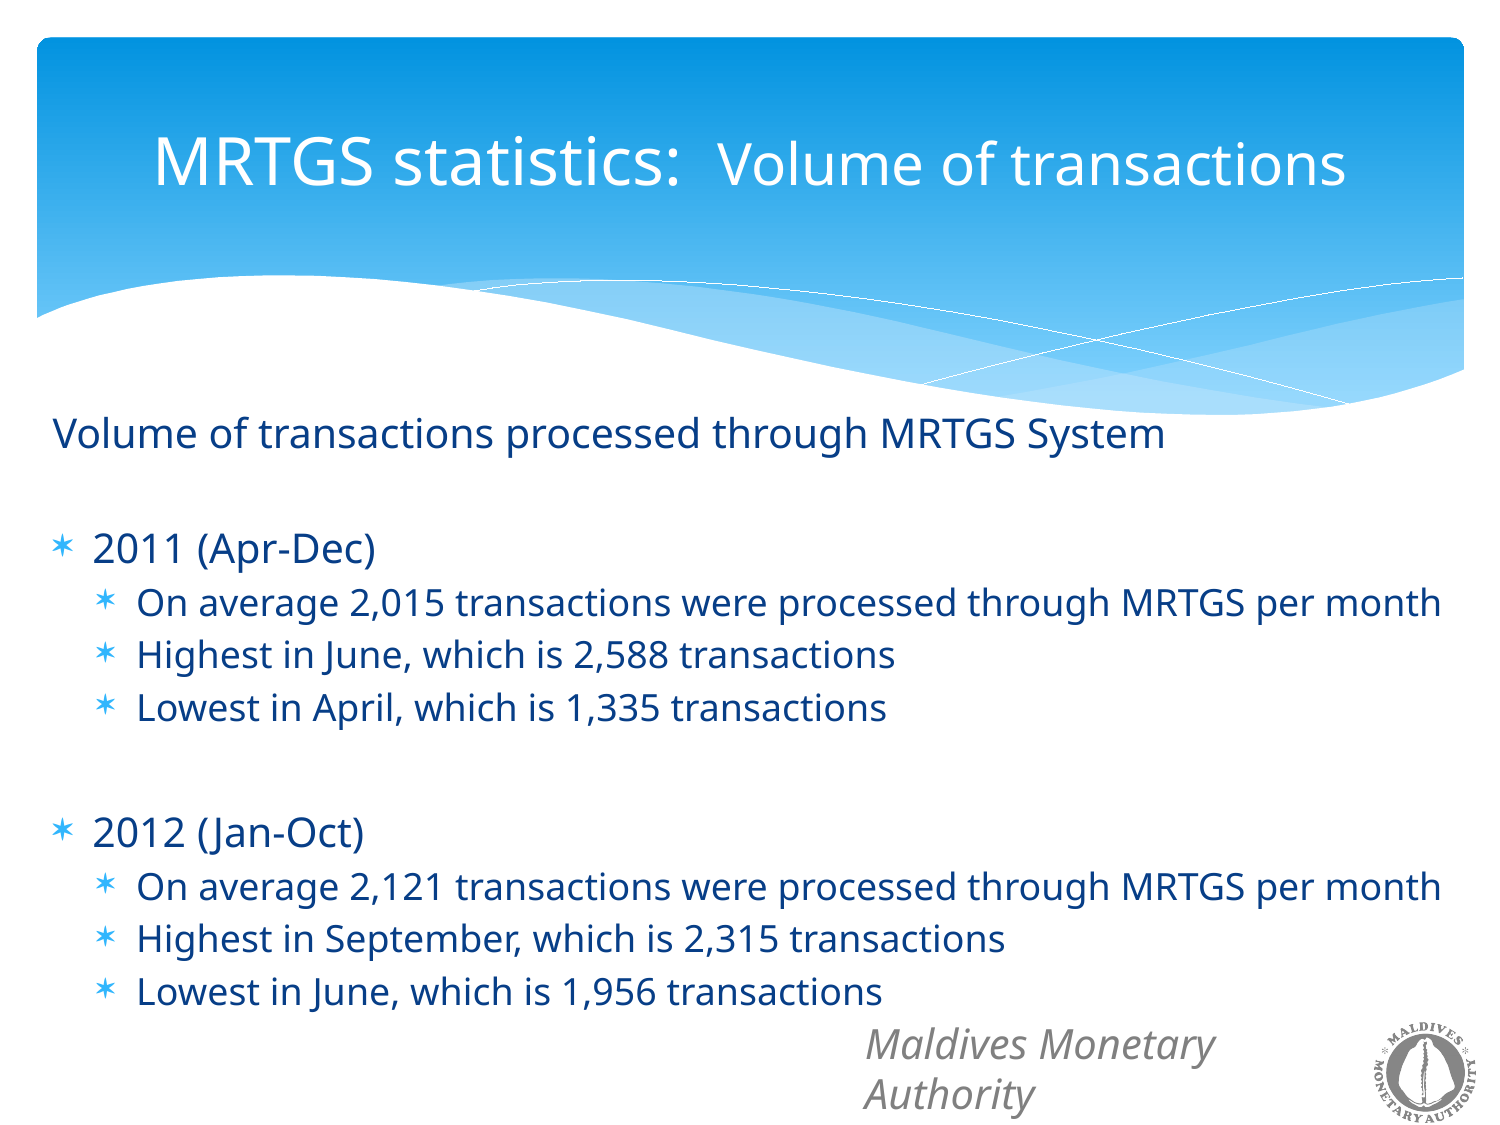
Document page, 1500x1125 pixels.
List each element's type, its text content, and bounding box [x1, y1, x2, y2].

picture [1374, 1022, 1476, 1123]
footer Maldives Monetary Authority [849, 1037, 1368, 1098]
list Volume of transactions processed through MRTGS System 2011 (Apr-Dec) On average 2,015 transactions were processed through MRTGS per month Highest in June, which is 2,588 transactions Lowest in April, which is 1,335 transactions 2012 (Jan-Oct) On average 2,121 transactions were processed through MRTGS per month Highest in September, which is 2,315 transactions Lowest in June, which is 1,956 transactions [37, 399, 1463, 1088]
title MRTGS statistics: Volume of transactions [75, 55, 1425, 261]
